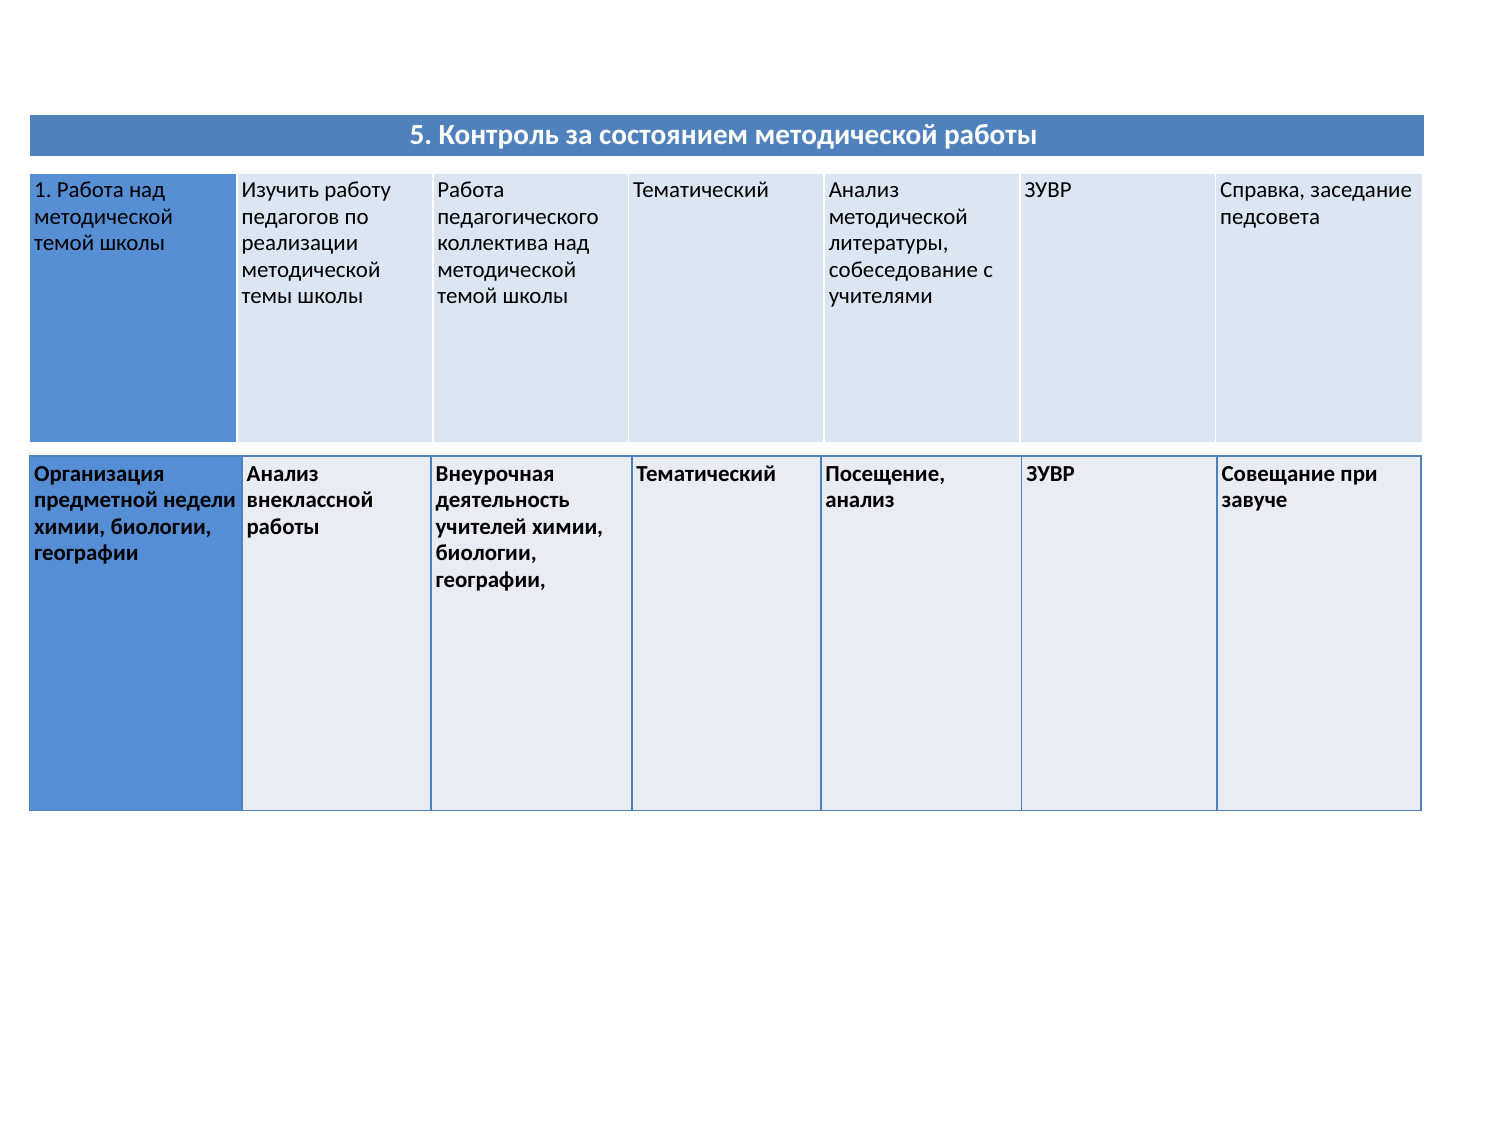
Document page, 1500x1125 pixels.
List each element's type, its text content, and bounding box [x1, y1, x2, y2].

table_header Анализ внеклассной работы [243, 457, 430, 810]
table_header Тематический [629, 174, 823, 442]
table_header Внеурочная деятельность учителей химии, биологии, географии, [432, 457, 631, 810]
table_header 1. Работа над методической темой школы [30, 174, 236, 442]
table_header Изучить работу педагогов по реализации методической темы школы [238, 174, 432, 442]
table_header Справка, заседание педсовета [1216, 174, 1422, 442]
table_header Организация предметной недели химии, биологии, географии [30, 457, 241, 810]
table_header ЗУВР [1022, 457, 1216, 810]
table_header ЗУВР [1021, 174, 1215, 442]
table_header Работа педагогического коллектива над методической темой школы [434, 174, 628, 442]
table_header Анализ методической литературы, собеседование с учителями [825, 174, 1019, 442]
table_header 5. Контроль за состоянием методической работы [30, 115, 1424, 156]
table_header Посещение, анализ [822, 457, 1021, 810]
table_header Тематический [633, 457, 820, 810]
table_header Совещание при завуче [1218, 457, 1420, 810]
